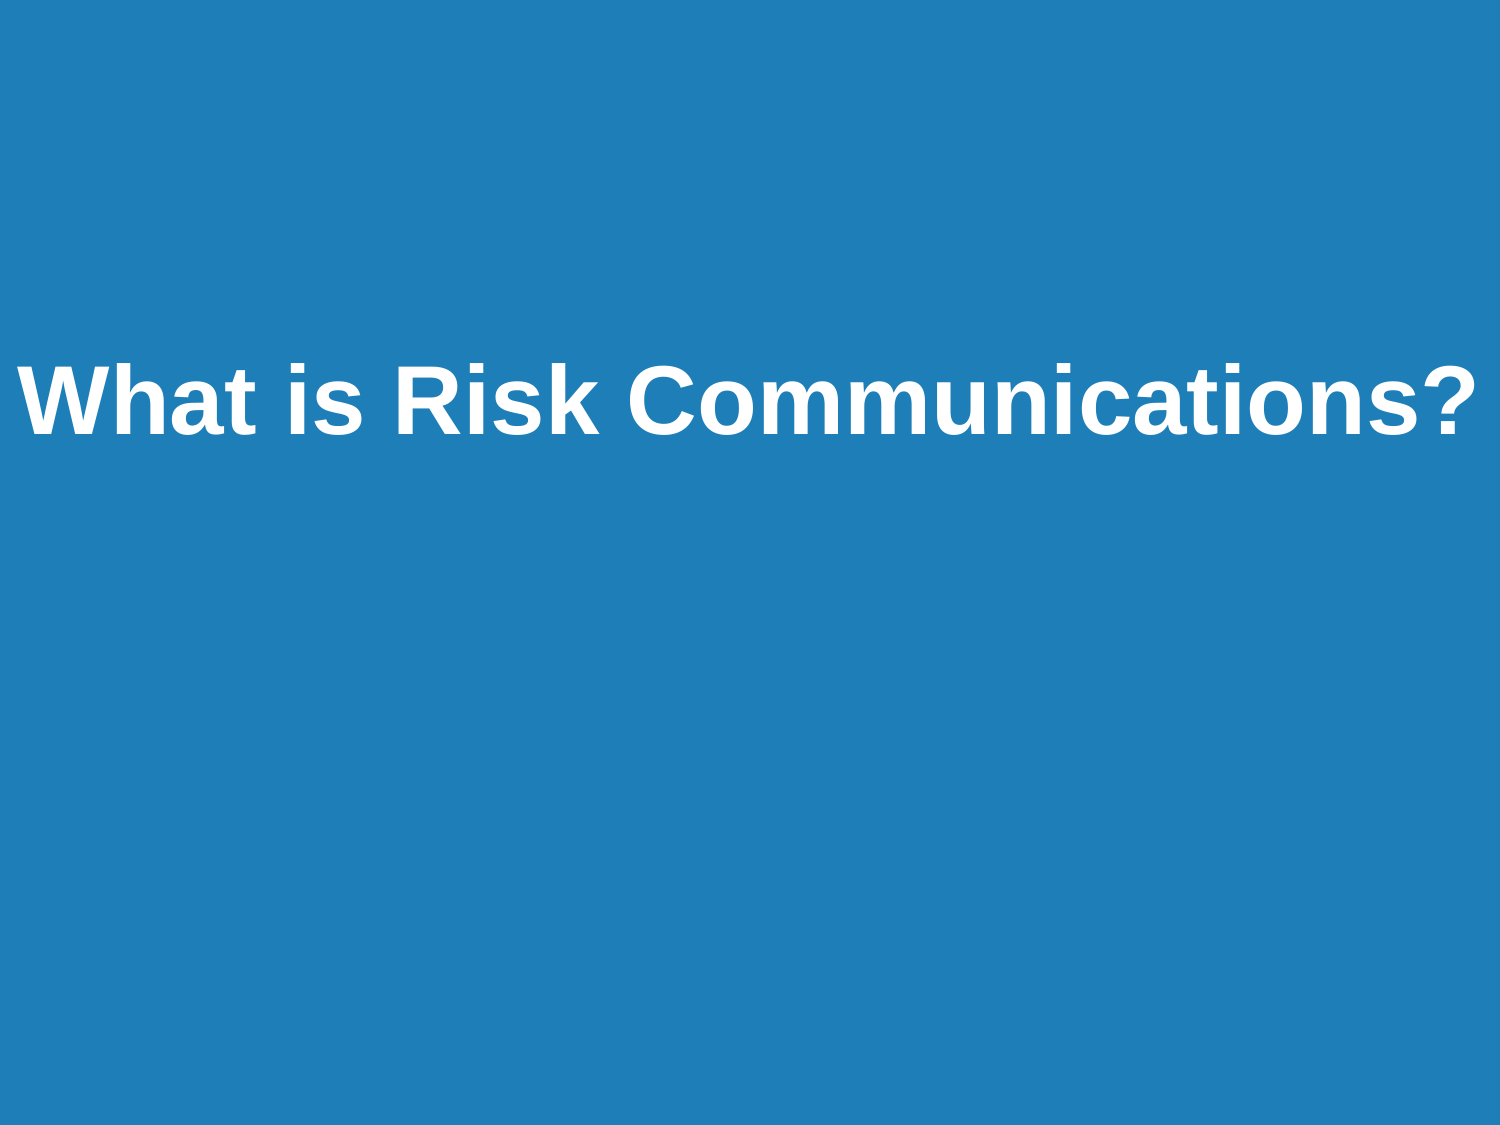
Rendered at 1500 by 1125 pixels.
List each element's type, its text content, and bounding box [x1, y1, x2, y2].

text_box What is Risk Communications? [0, 328, 1500, 533]
